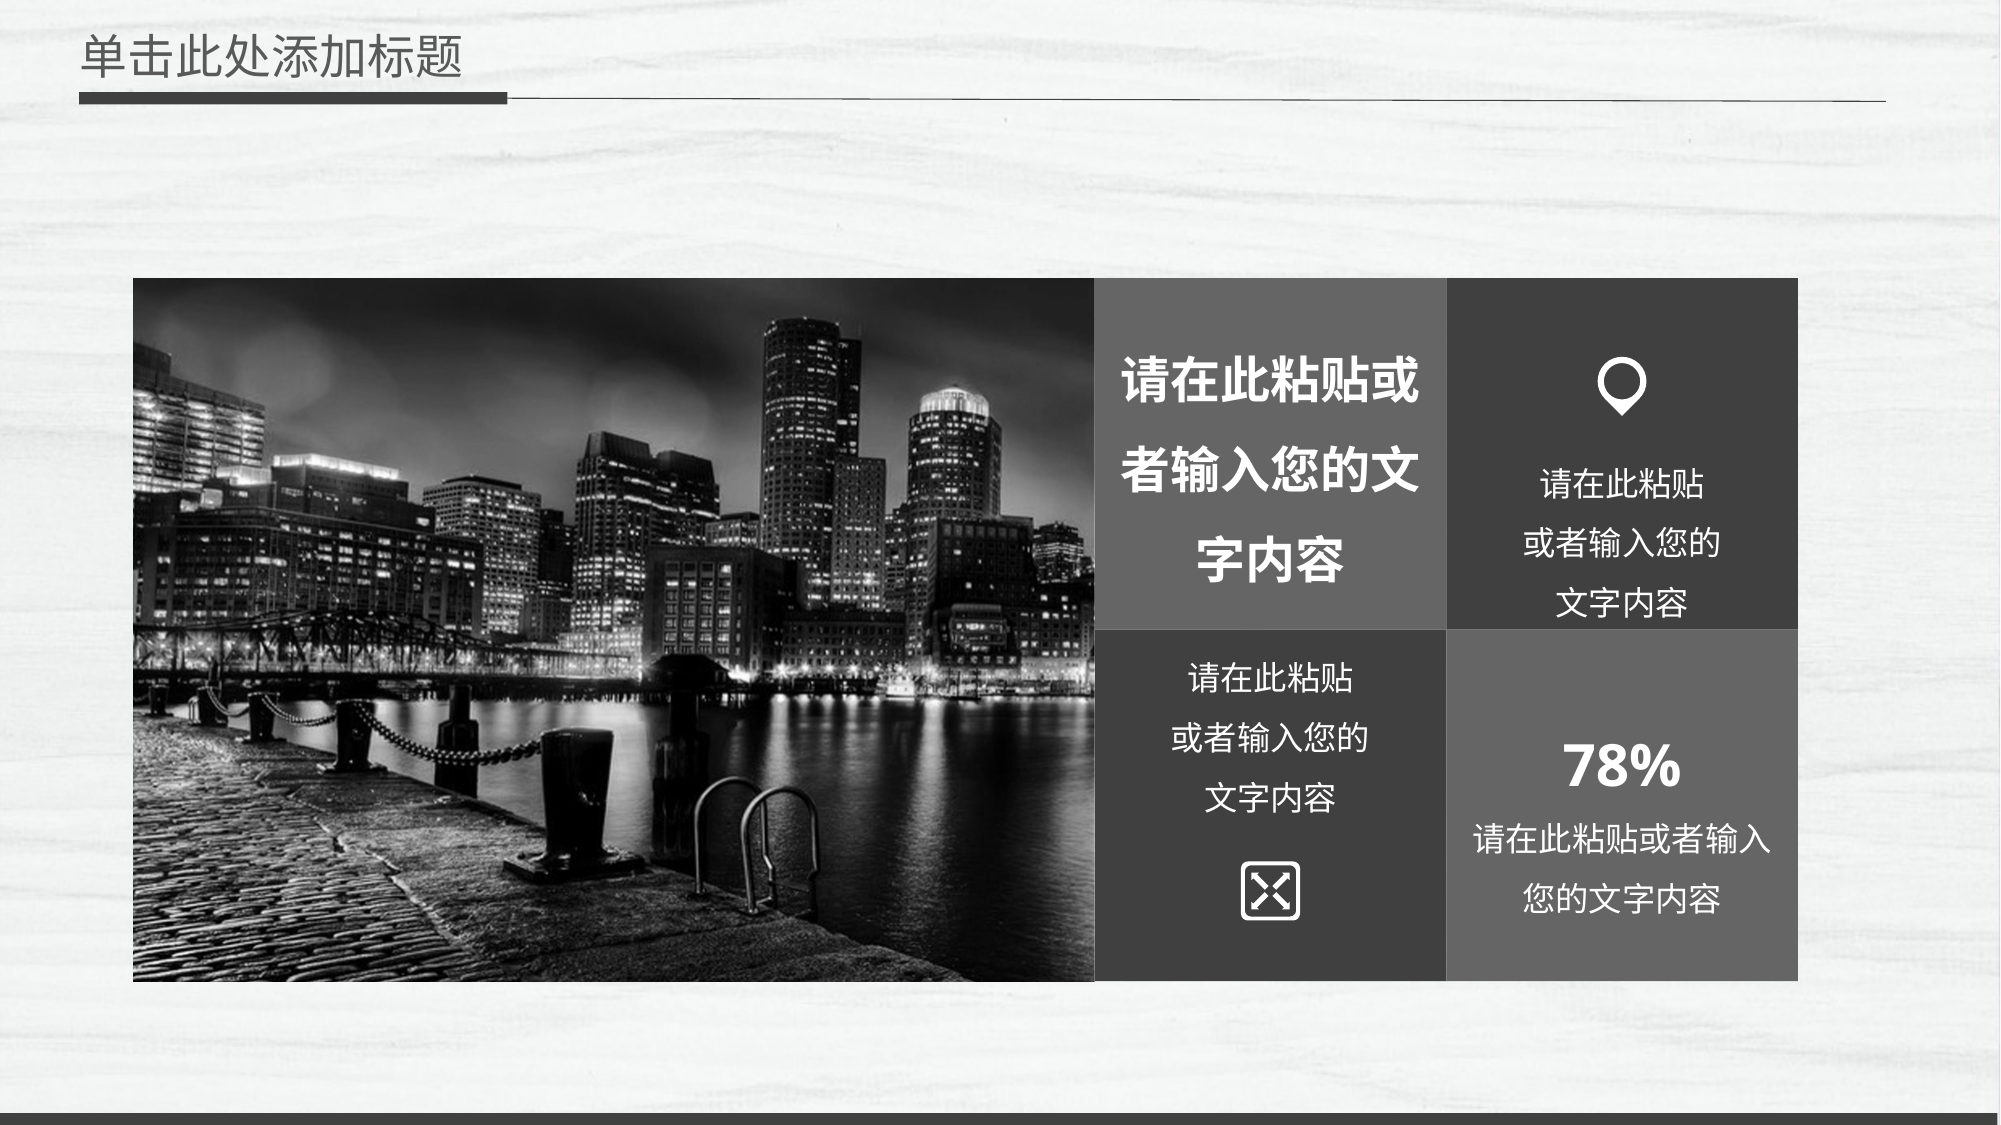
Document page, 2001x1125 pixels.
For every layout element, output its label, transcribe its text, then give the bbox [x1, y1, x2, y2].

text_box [507, 98, 1886, 102]
text_box [132, 277, 1096, 982]
text_box 请在此粘贴 或者输入您的 文字内容 [1096, 629, 1445, 982]
text_box 请在此粘贴或者输入您的文字内容 [1096, 277, 1445, 629]
text_box [0, 1112, 1998, 1125]
text_box 78% 请在此粘贴或者输入您的文字内容 [1445, 629, 1799, 982]
text_box 请在此粘贴 或者输入您的 文字内容 [1445, 277, 1799, 629]
text_box [1596, 355, 1648, 418]
text_box [1239, 860, 1302, 922]
picture [0, 0, 2001, 1125]
text_box 单击此处添加标题 [64, 15, 522, 95]
text_box [78, 95, 508, 105]
